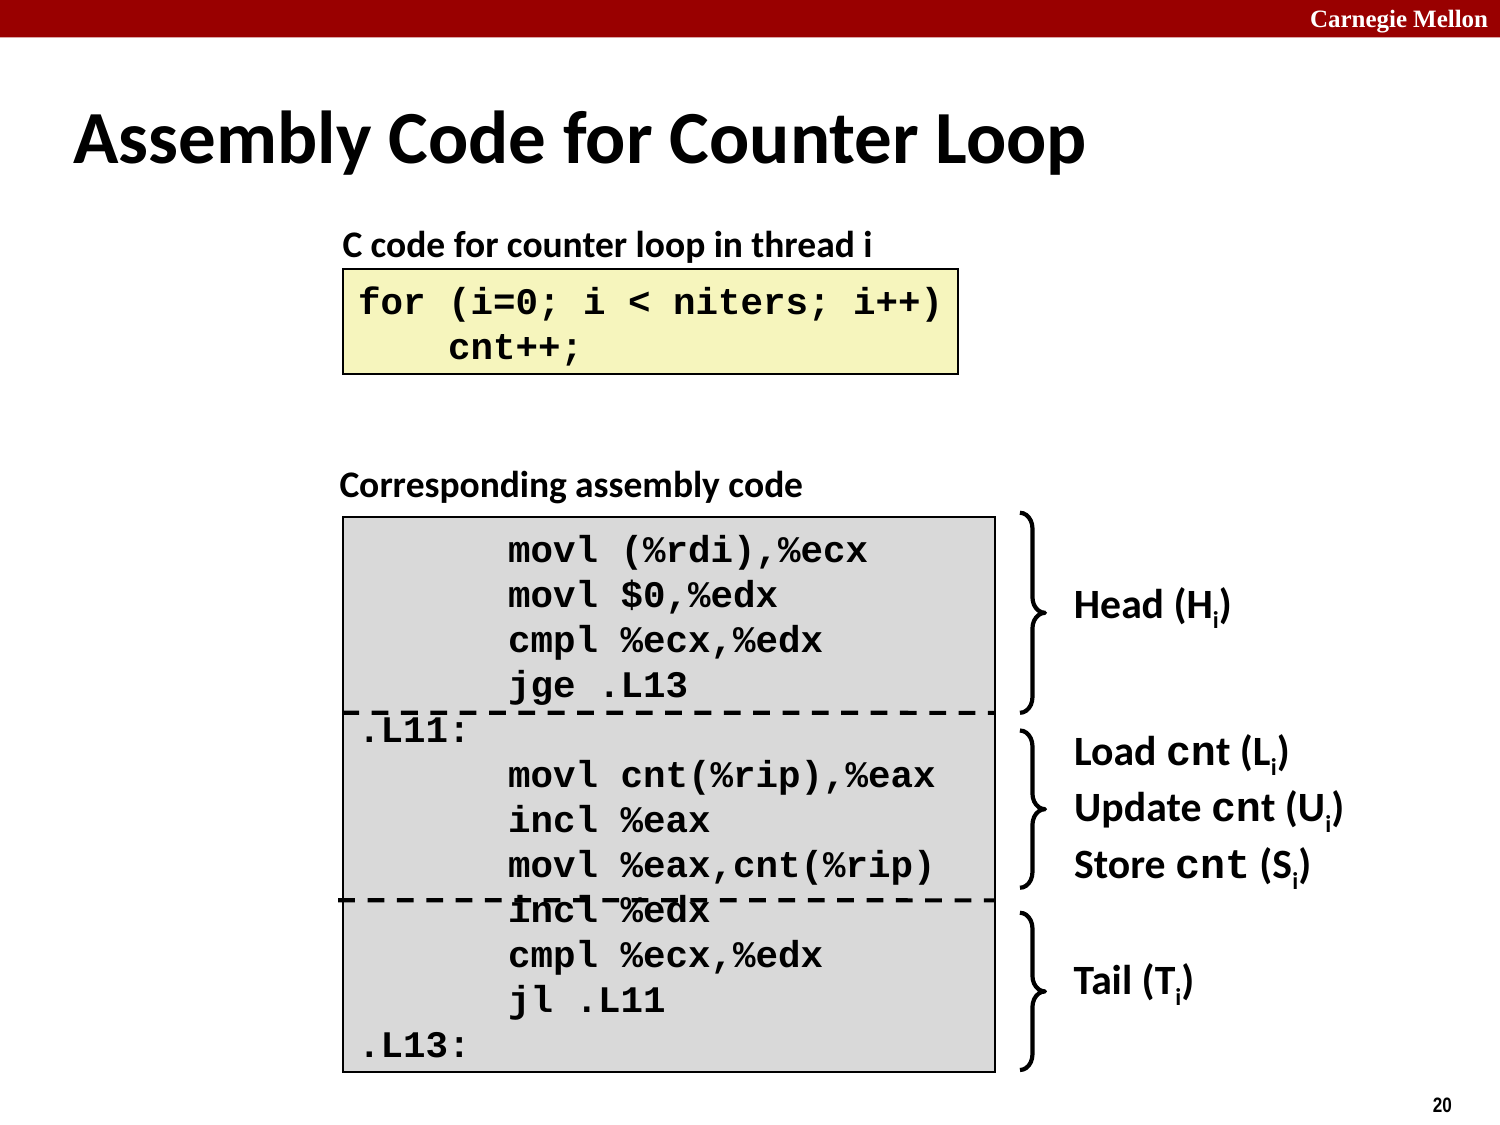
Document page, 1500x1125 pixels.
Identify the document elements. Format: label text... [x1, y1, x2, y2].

text_box [1019, 512, 1045, 713]
title Assembly Code for Counter Loop [58, 71, 1305, 197]
text_box Corresponding assembly code [324, 452, 904, 513]
text_box [1019, 912, 1045, 1071]
text_box movl (%rdi),%ecx movl $0,%edx cmpl %ecx,%edx jge .L13 .L11: movl cnt(%rip),%eax incl %eax movl %eax,cnt(%rip) incl %edx cmpl %ecx,%edx jl .L11 .L13: [343, 517, 995, 1073]
text_box [1019, 730, 1045, 888]
text_box Head (Hi) [1058, 569, 1247, 641]
text_box Load cnt (Li) Update cnt (Ui) Store cnt (Si) [1059, 715, 1360, 902]
text_box Tail (Ti) [1058, 945, 1210, 1018]
text_box for (i=0; i < niters; i++) cnt++; [343, 269, 958, 375]
text_box C code for counter loop in thread i [327, 212, 891, 273]
